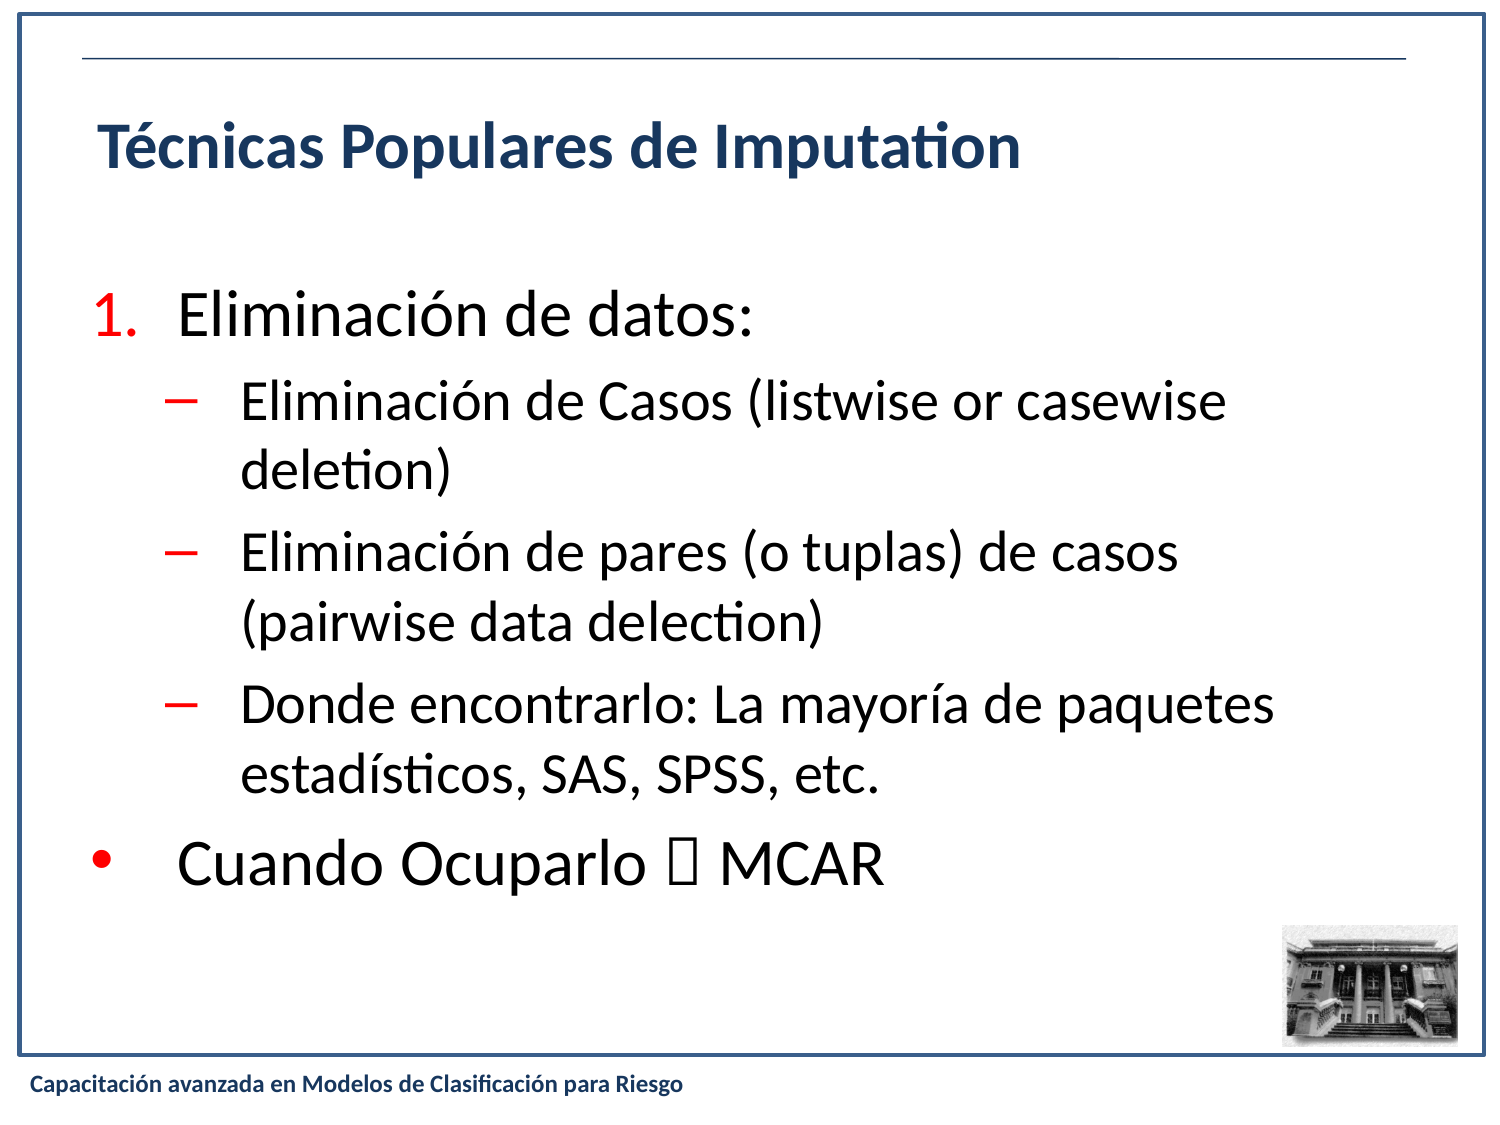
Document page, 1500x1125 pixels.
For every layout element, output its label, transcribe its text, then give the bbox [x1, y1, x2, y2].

picture [1282, 925, 1458, 1047]
list Eliminación de datos: Eliminación de Casos (listwise or casewise deletion) Eliminación de pares (o tuplas) de casos (pairwise data delection) Donde encontrarlo: La mayoría de paquetes estadísticos, SAS, SPSS, etc. Cuando Ocuparlo  MCAR [74, 262, 1426, 1006]
title Técnicas Populares de Imputation [81, 81, 1414, 202]
